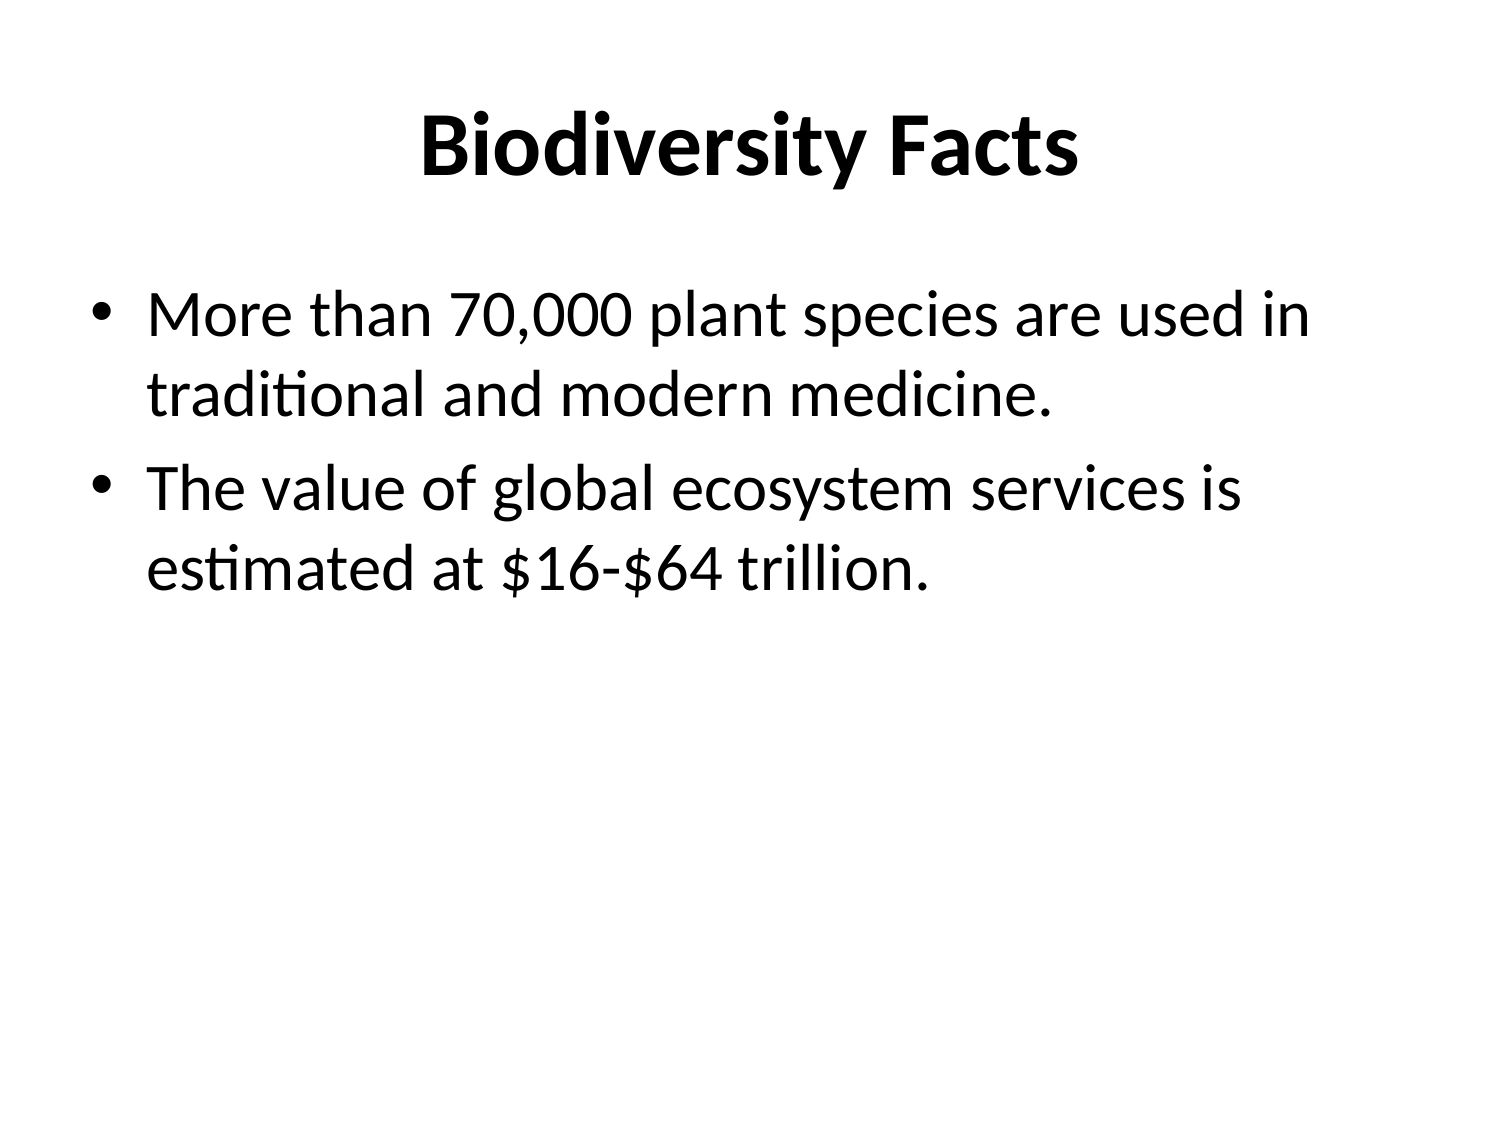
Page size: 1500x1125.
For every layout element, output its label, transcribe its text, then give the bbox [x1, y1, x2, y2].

list More than 70,000 plant species are used in traditional and modern medicine. The value of global ecosystem services is estimated at $16-$64 trillion. [75, 262, 1425, 1005]
title Biodiversity Facts [75, 45, 1425, 233]
